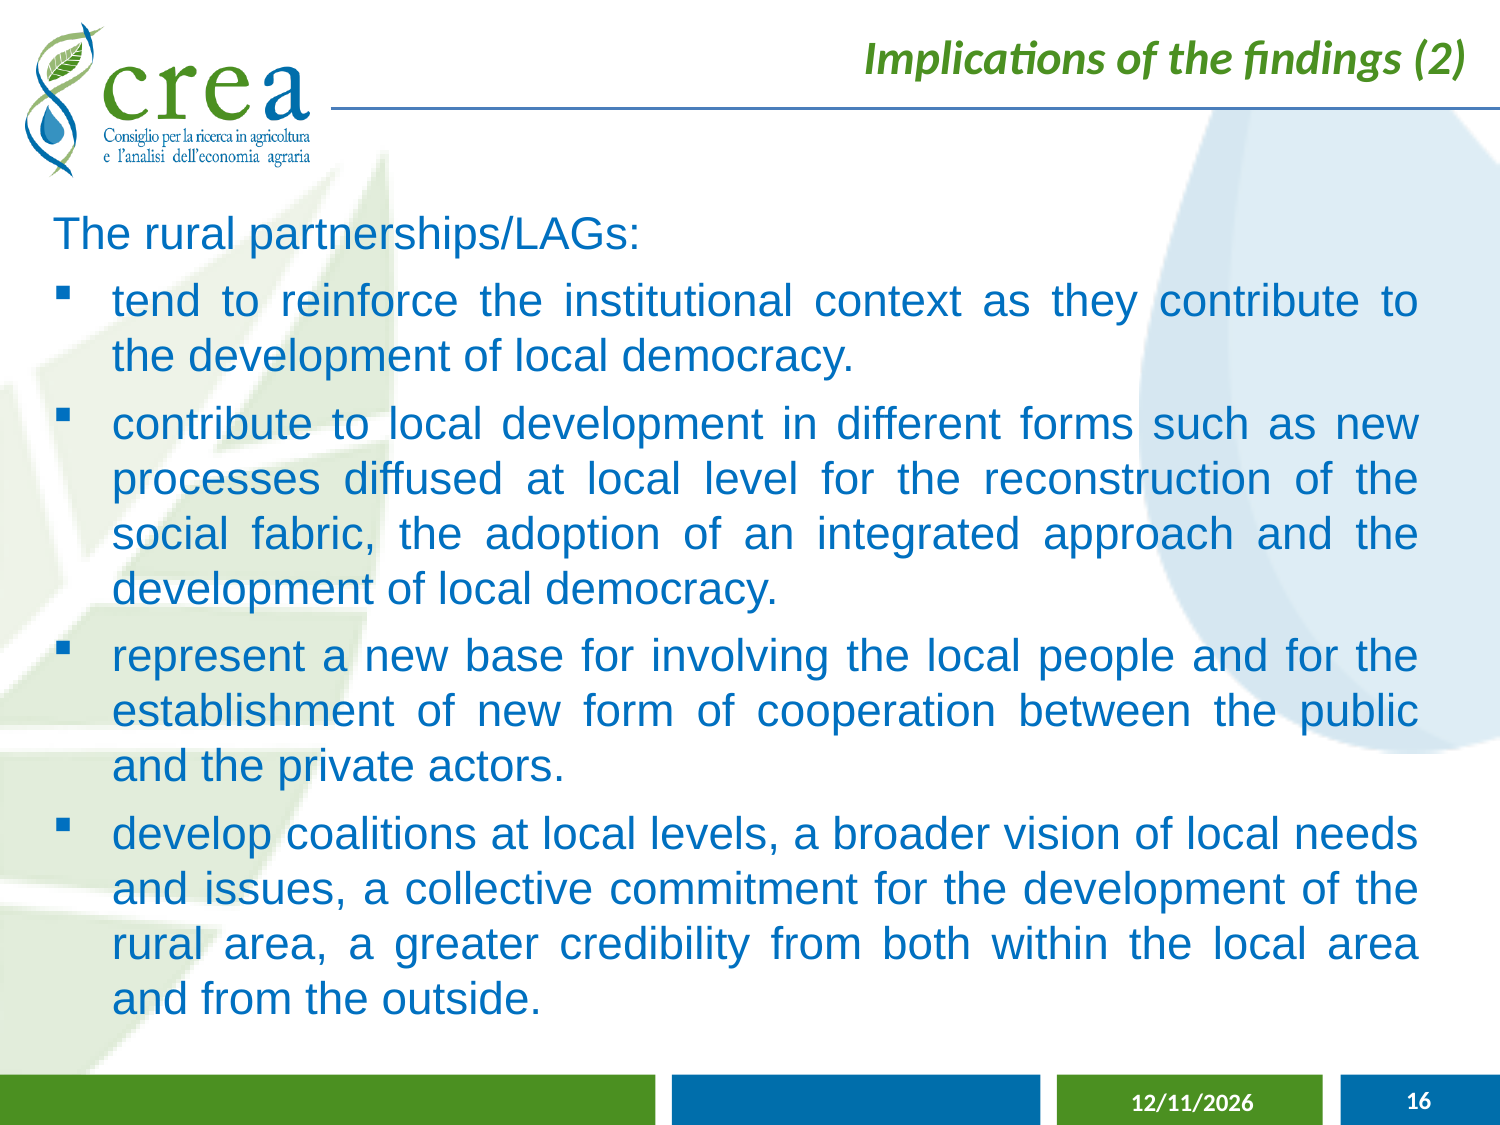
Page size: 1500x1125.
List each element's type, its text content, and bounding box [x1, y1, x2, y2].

list Implications of the findings (2) [312, 19, 1483, 102]
picture [1139, 110, 1500, 754]
picture [0, 22, 408, 1079]
text_box The rural partnerships/LAGs: tend to reinforce the institutional context as they contribute to the development of local democracy. contribute to local development in different forms such as new processes diffused at local level for the reconstruction of the social fabric, the adoption of an integrated approach and the development of local democracy. represent a new base for involving the local people and for the establishment of new form of cooperation between the public and the private actors. develop coalitions at local levels, a broader vision of local needs and issues, a collective commitment for the development of the rural area, a greater credibility from both within the local area and from the outside. [37, 196, 1436, 1031]
